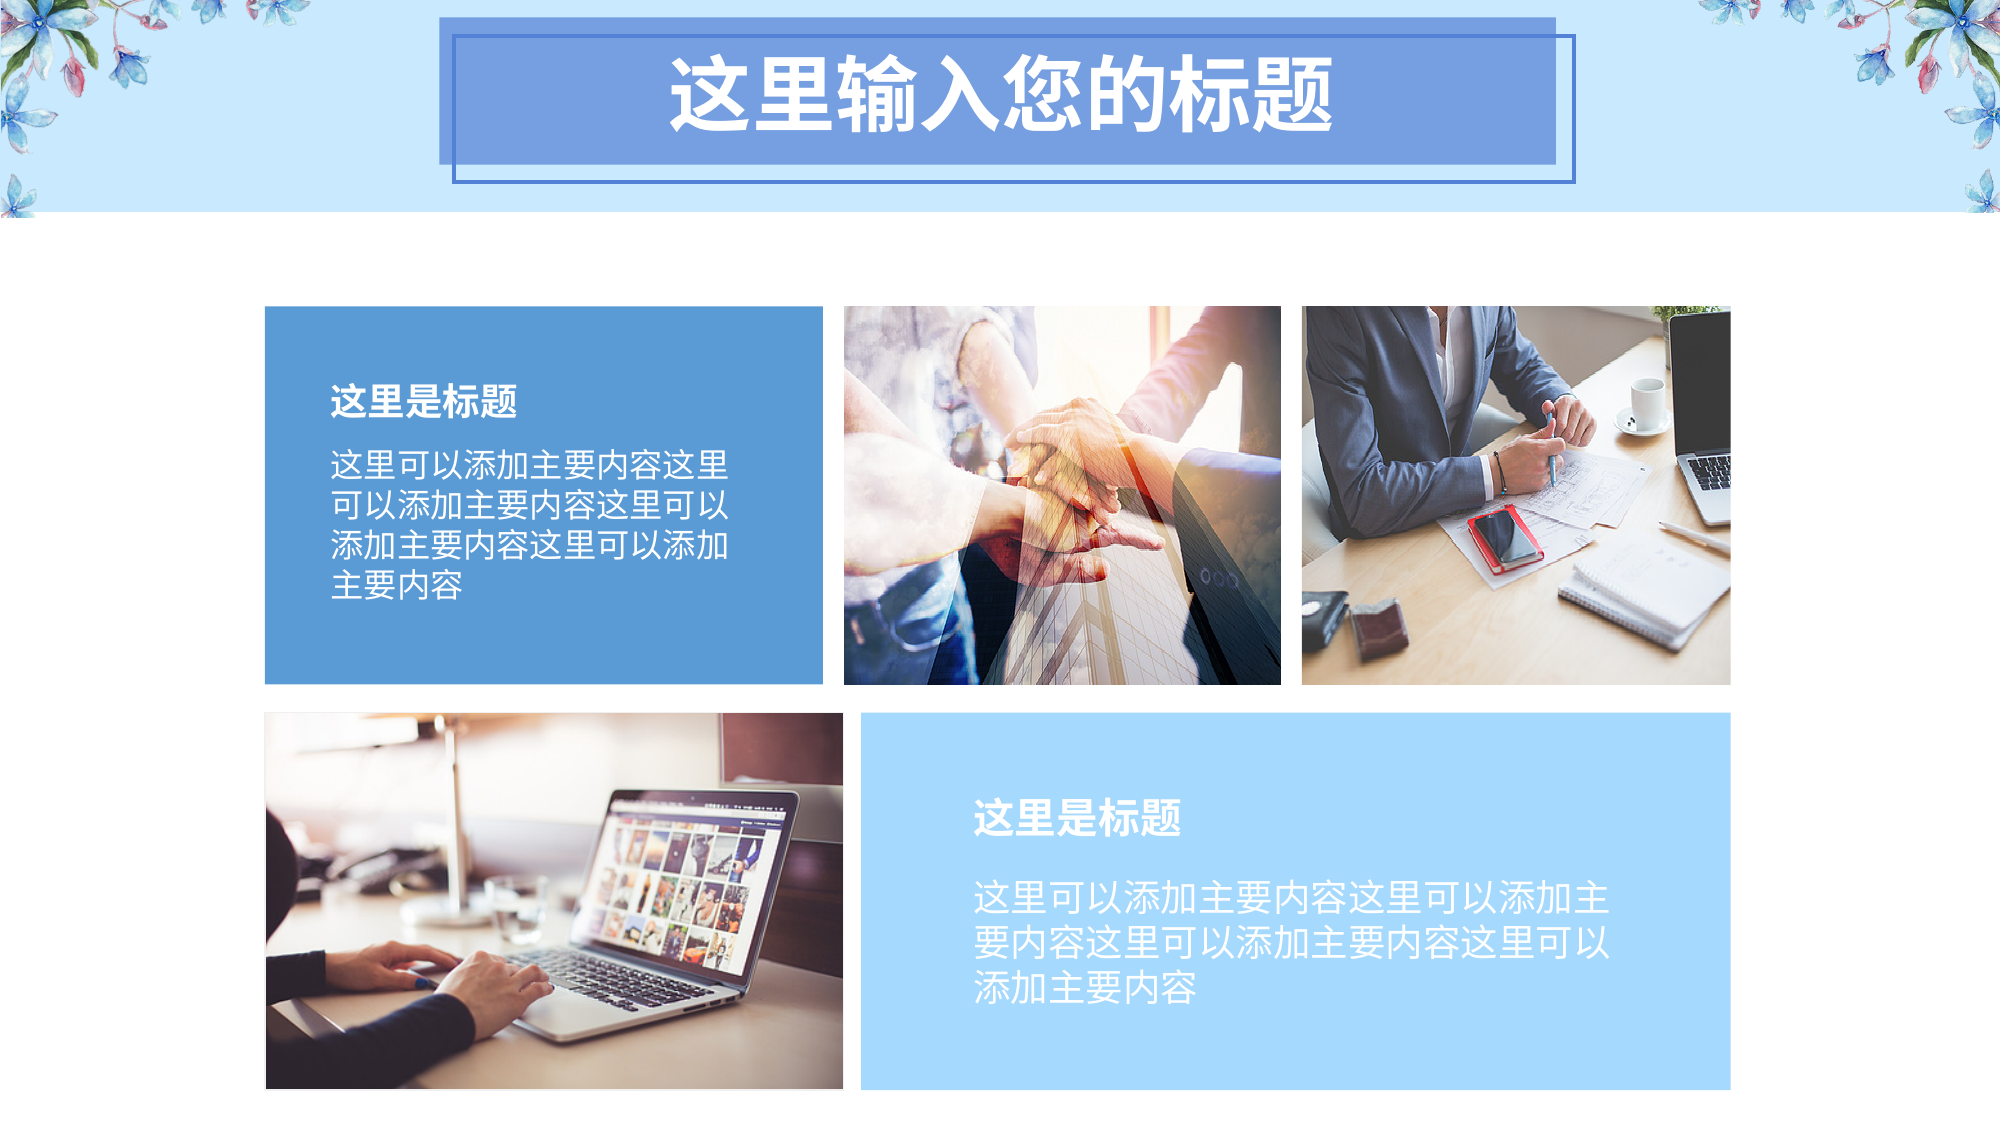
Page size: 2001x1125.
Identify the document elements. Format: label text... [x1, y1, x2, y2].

text_box [336, 0, 1673, 213]
text_box 这里是标题 [315, 370, 555, 431]
text_box [264, 306, 823, 685]
text_box 这里可以添加主要内容这里可以添加主要内容这里可以添加主要内容这里可以添加主要内容 [315, 437, 759, 612]
text_box 这里可以添加主要内容这里可以添加主要内容这里可以添加主要内容这里可以添加主要内容 [958, 866, 1644, 1016]
text_box 这里是标题 [958, 784, 1198, 850]
text_box [861, 712, 1731, 1091]
text_box [438, 16, 1557, 166]
text_box [844, 306, 1281, 685]
picture [1672, 0, 2000, 213]
text_box [265, 712, 844, 1091]
picture [0, 0, 336, 218]
text_box [453, 35, 1575, 183]
text_box [1301, 306, 1731, 685]
